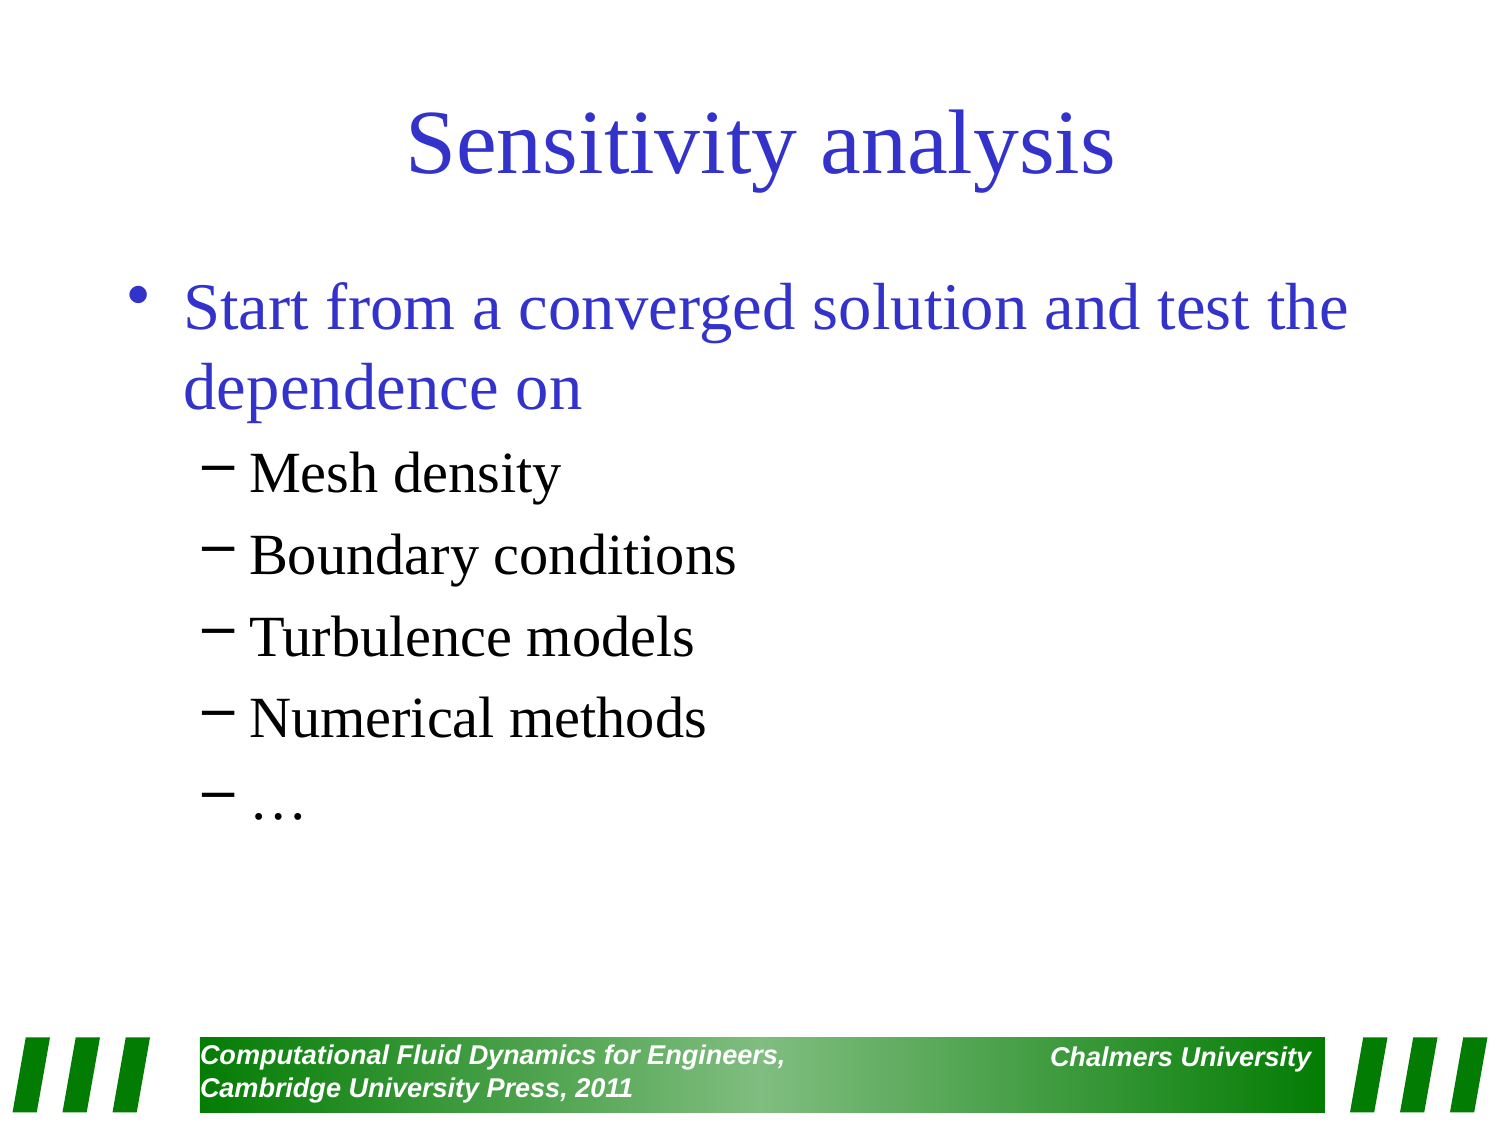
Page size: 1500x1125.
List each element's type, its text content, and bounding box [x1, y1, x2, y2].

list Start from a converged solution and test the dependence on Mesh density Boundary conditions Turbulence models Numerical methods … [111, 255, 1388, 1012]
title Sensitivity analysis [123, 42, 1400, 231]
